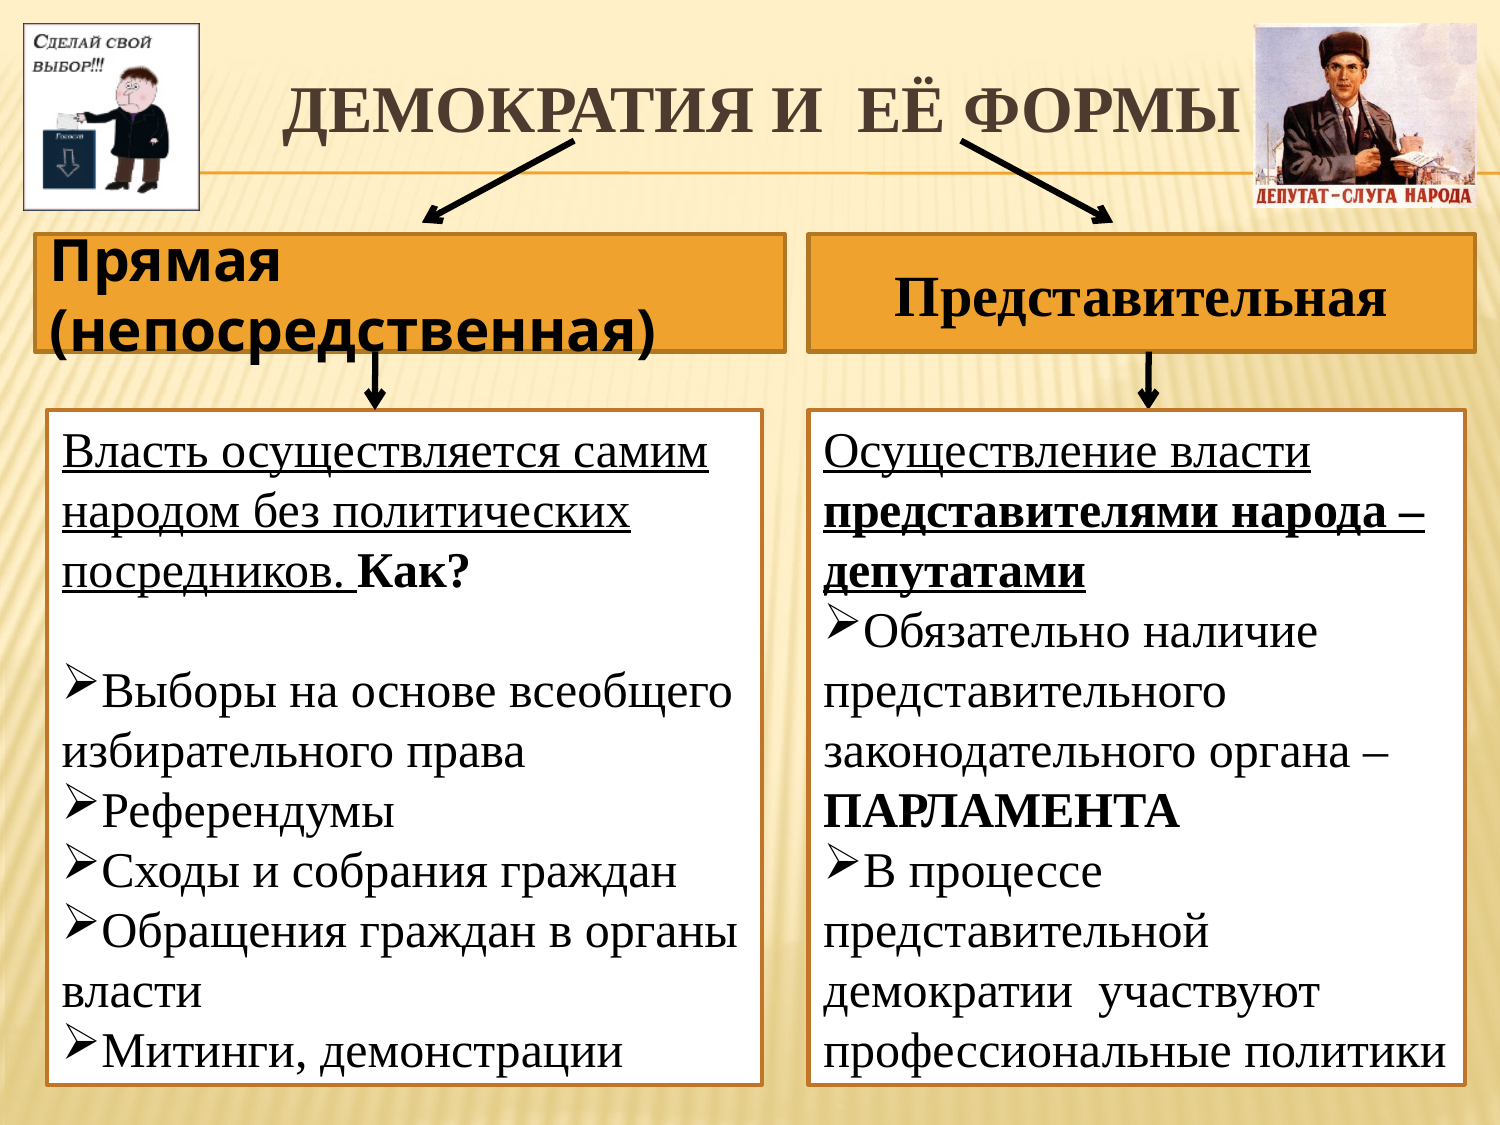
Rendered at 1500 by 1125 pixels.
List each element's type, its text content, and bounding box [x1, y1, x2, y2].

text_box Власть осуществляется самим народом без политических посредников. Как? Выборы на основе всеобщего избирательного права Референдумы Сходы и собрания граждан Обращения граждан в органы власти Митинги, демонстрации [45, 408, 764, 1087]
text_box Прямая (непосредственная) [33, 232, 787, 354]
picture [1253, 23, 1477, 209]
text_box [960, 140, 1114, 223]
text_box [421, 140, 575, 223]
text_box Осуществление власти представителями народа – депутатами Обязательно наличие представительного законодательного органа – ПАРЛАМЕНТА В процессе представительной демократии участвуют профессиональные политики [806, 408, 1467, 1087]
text_box Представительная [806, 232, 1477, 354]
picture [23, 23, 201, 212]
title Демократия и Её формы [209, 35, 1244, 176]
